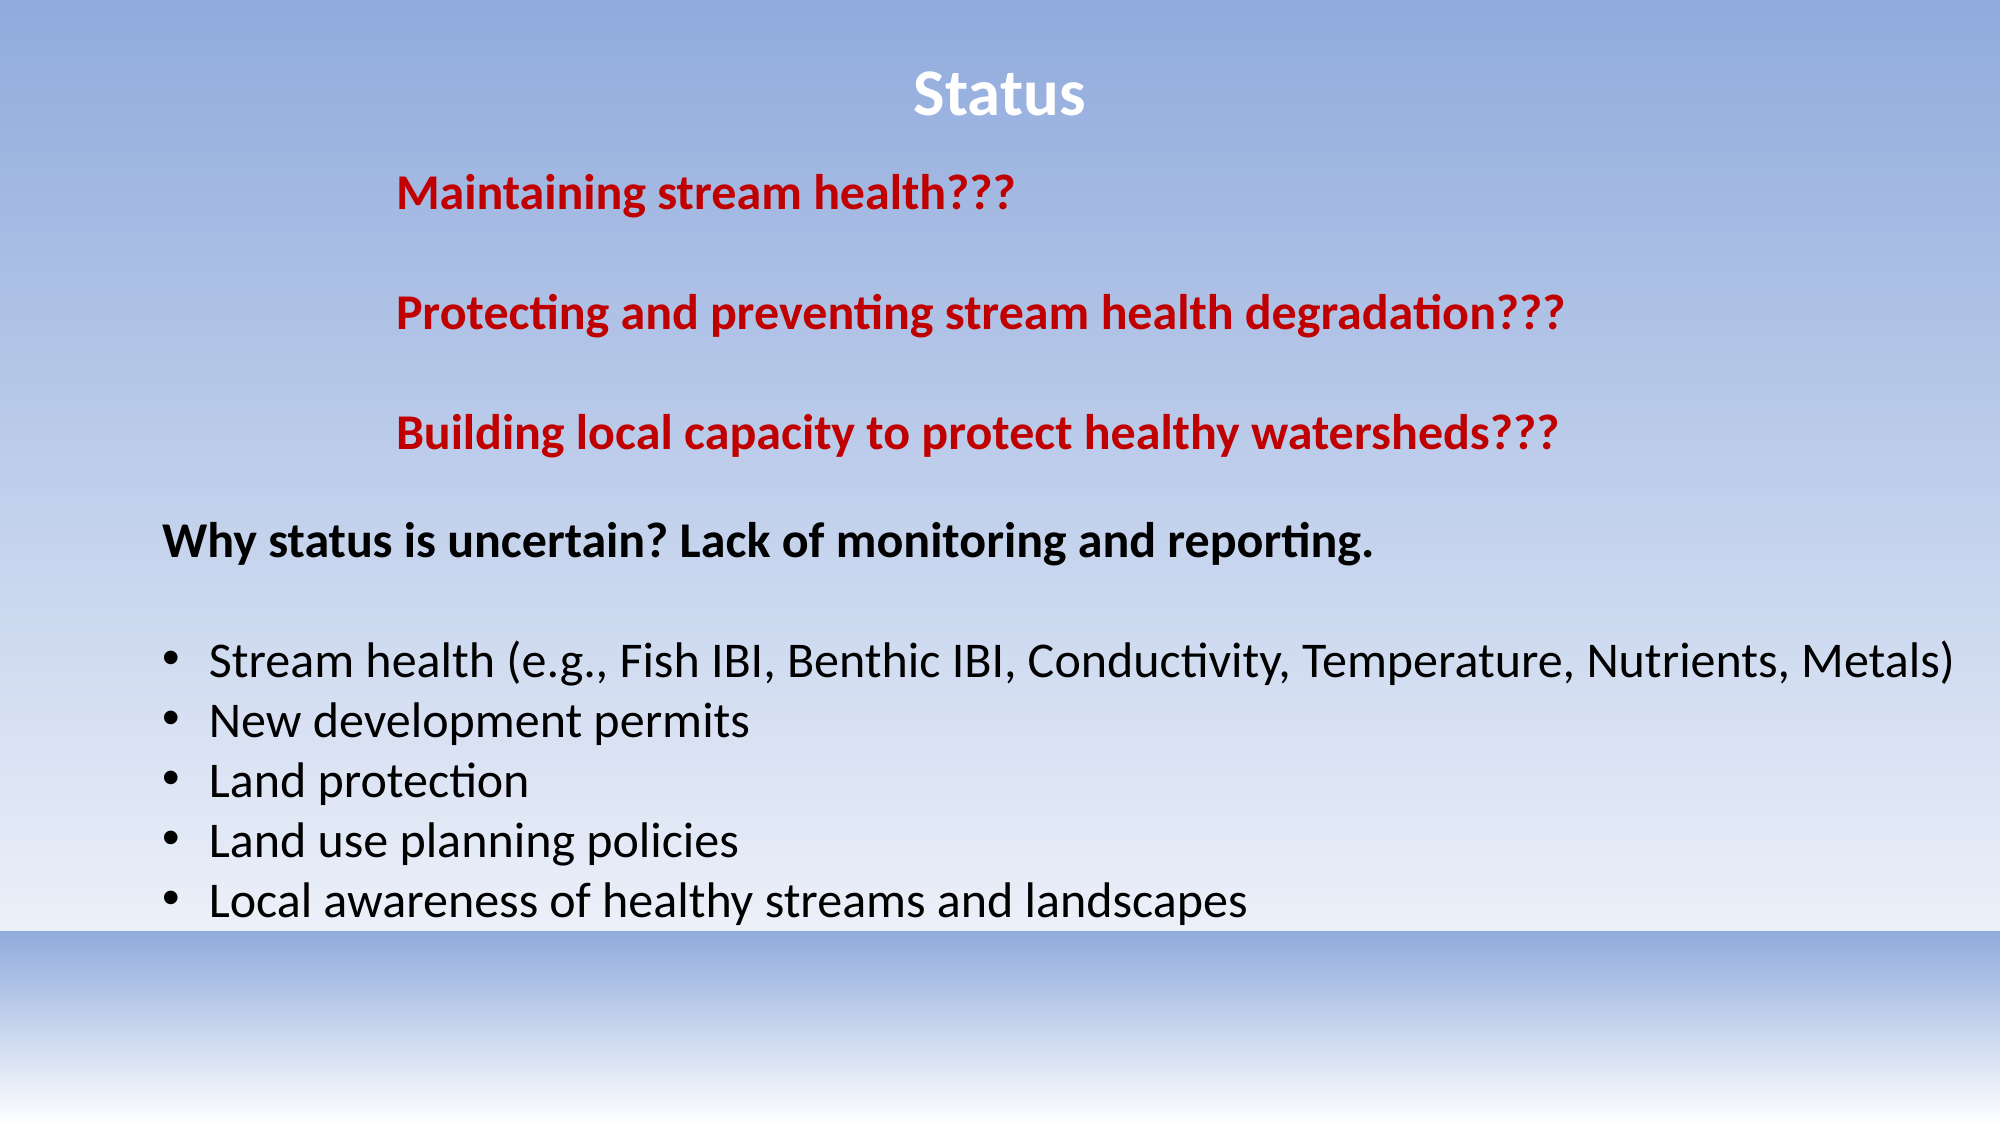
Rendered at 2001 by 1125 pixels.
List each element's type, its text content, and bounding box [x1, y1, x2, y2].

text_box Status [899, 41, 1101, 136]
text_box [0, 931, 2000, 1125]
text_box Why status is uncertain? Lack of monitoring and reporting. Stream health (e.g., Fish IBI, Benthic IBI, Conductivity, Temperature, Nutrients, Metals) New development permits Land protection Land use planning policies Local awareness of healthy streams and landscapes [147, 499, 1983, 935]
text_box Maintaining stream health??? Protecting and preventing stream health degradation??? Building local capacity to protect healthy watersheds??? [381, 152, 1582, 468]
